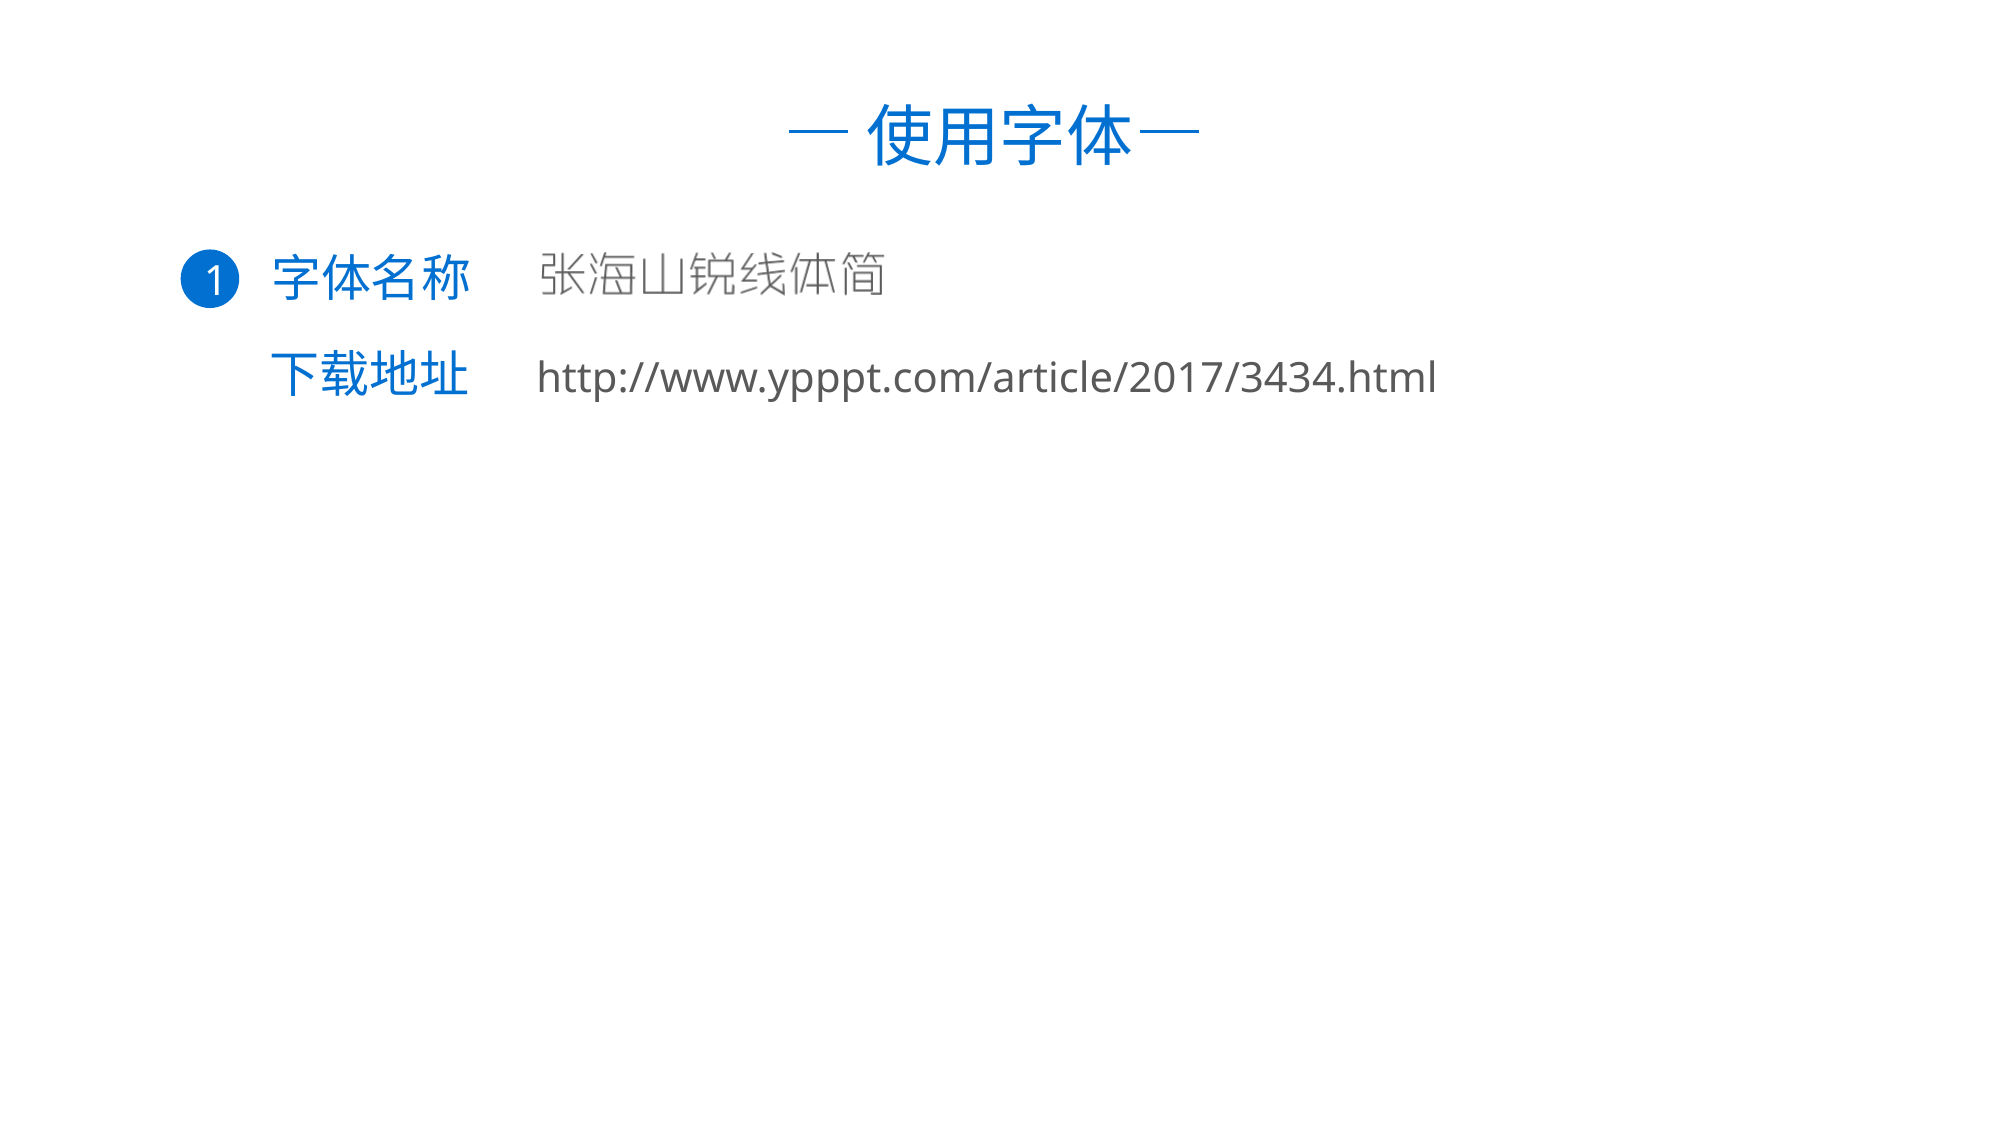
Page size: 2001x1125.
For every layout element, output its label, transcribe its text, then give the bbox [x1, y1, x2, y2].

picture [507, 228, 919, 335]
text_box 下载地址 [254, 334, 491, 410]
text_box 字体名称 [256, 239, 507, 315]
text_box 1 [179, 248, 241, 310]
text_box http://www.ypppt.com/article/2017/3434.html [521, 343, 1558, 409]
text_box 使用字体 [830, 70, 1170, 182]
